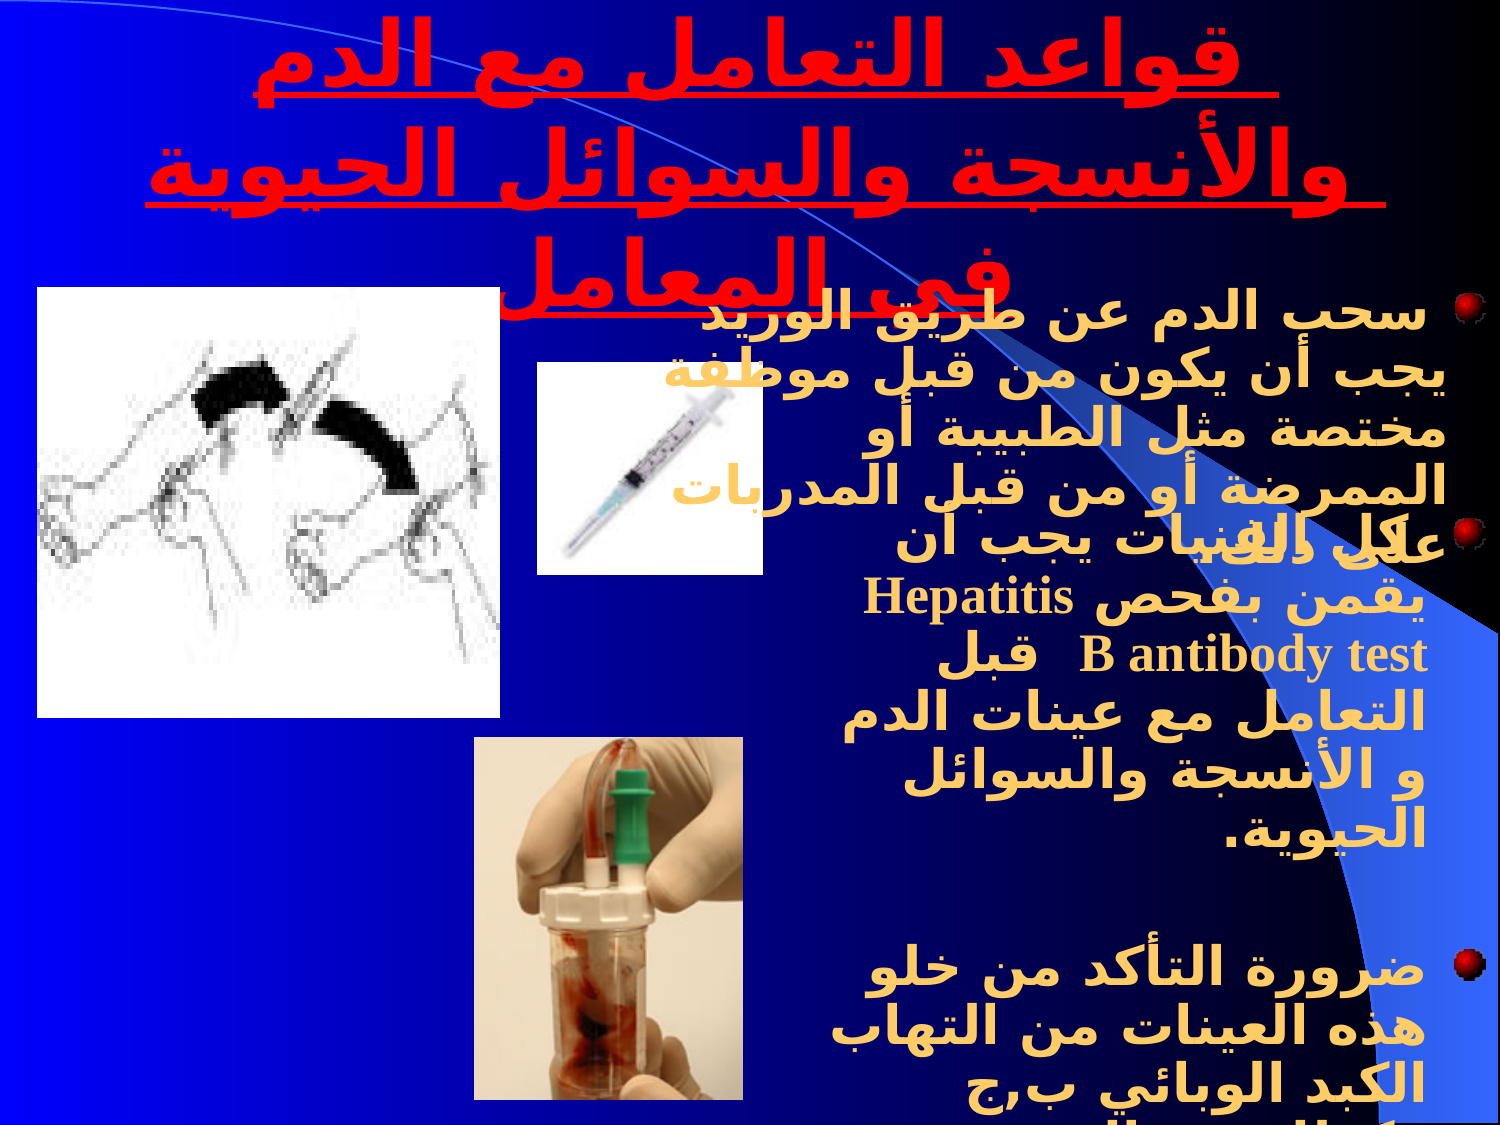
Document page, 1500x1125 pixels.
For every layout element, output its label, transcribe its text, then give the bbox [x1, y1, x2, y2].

picture [1455, 293, 1486, 324]
picture [1454, 949, 1486, 981]
picture [474, 737, 743, 1101]
picture [37, 287, 501, 719]
title [112, 99, 1388, 288]
text_box كل الفنيات يجب أن يقمن بفحص Hepatitis B antibody test قبل التعامل مع عينات الدم و الأنسجة والسوائل الحيوية. ضرورة التأكد من خلو هذه العينات من التهاب الكبد الوبائي ب,ج وكذلك من ال HIV. [800, 668, 1500, 838]
text_box قواعد التعامل مع الدم والأنسجة والسوائل الحيوية في المعامل [74, 45, 1425, 275]
picture [537, 362, 763, 576]
text_box سحب الدم عن طريق الوريد يجب أن يكون من قبل موظفة مختصة مثل الطبيبة أو الممرضة أو من قبل المدربات على ذلك. [637, 275, 1500, 668]
